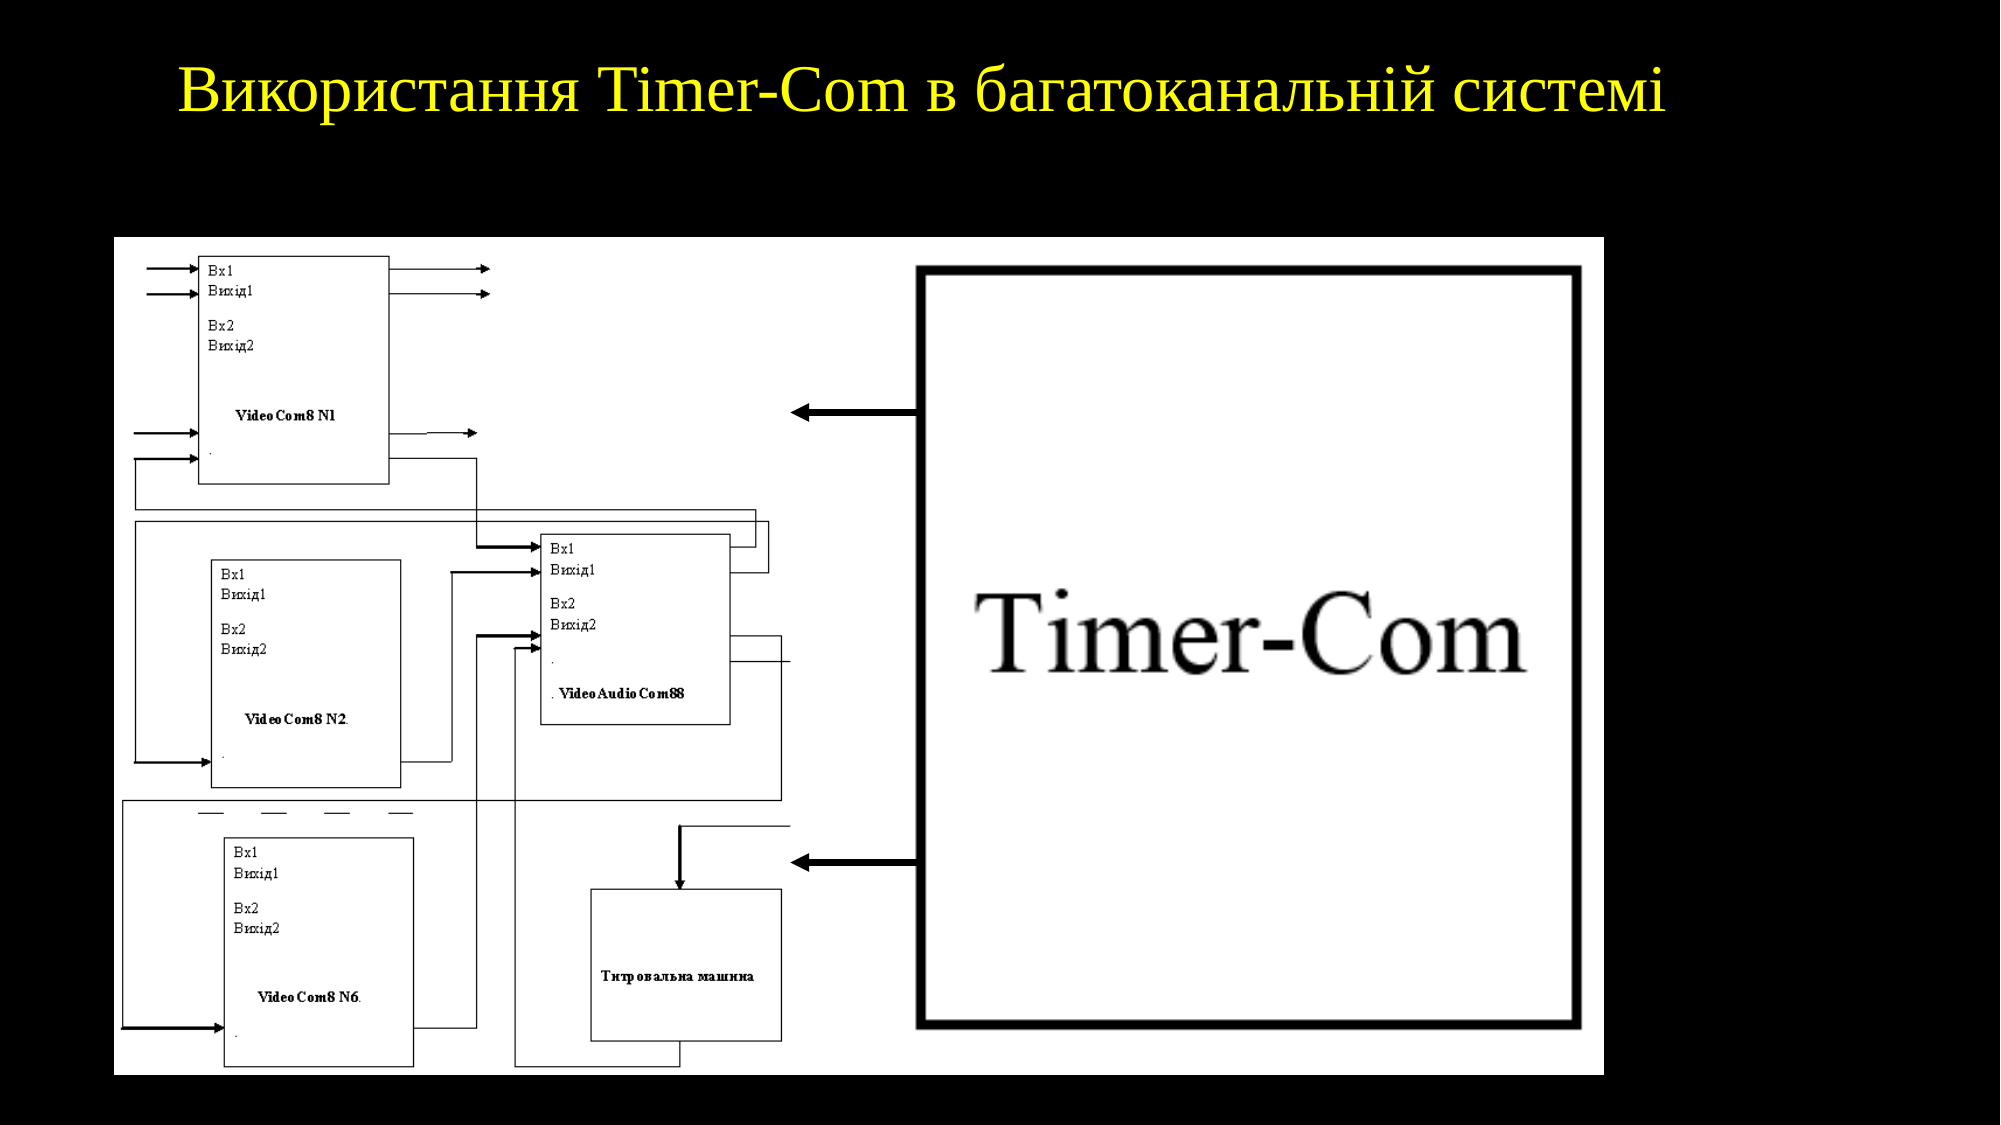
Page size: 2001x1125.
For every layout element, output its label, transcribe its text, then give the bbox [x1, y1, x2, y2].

text_box Використання Timer-Com в багатоканальній системі [162, 37, 1775, 133]
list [112, 237, 790, 1075]
picture [790, 237, 1604, 1075]
